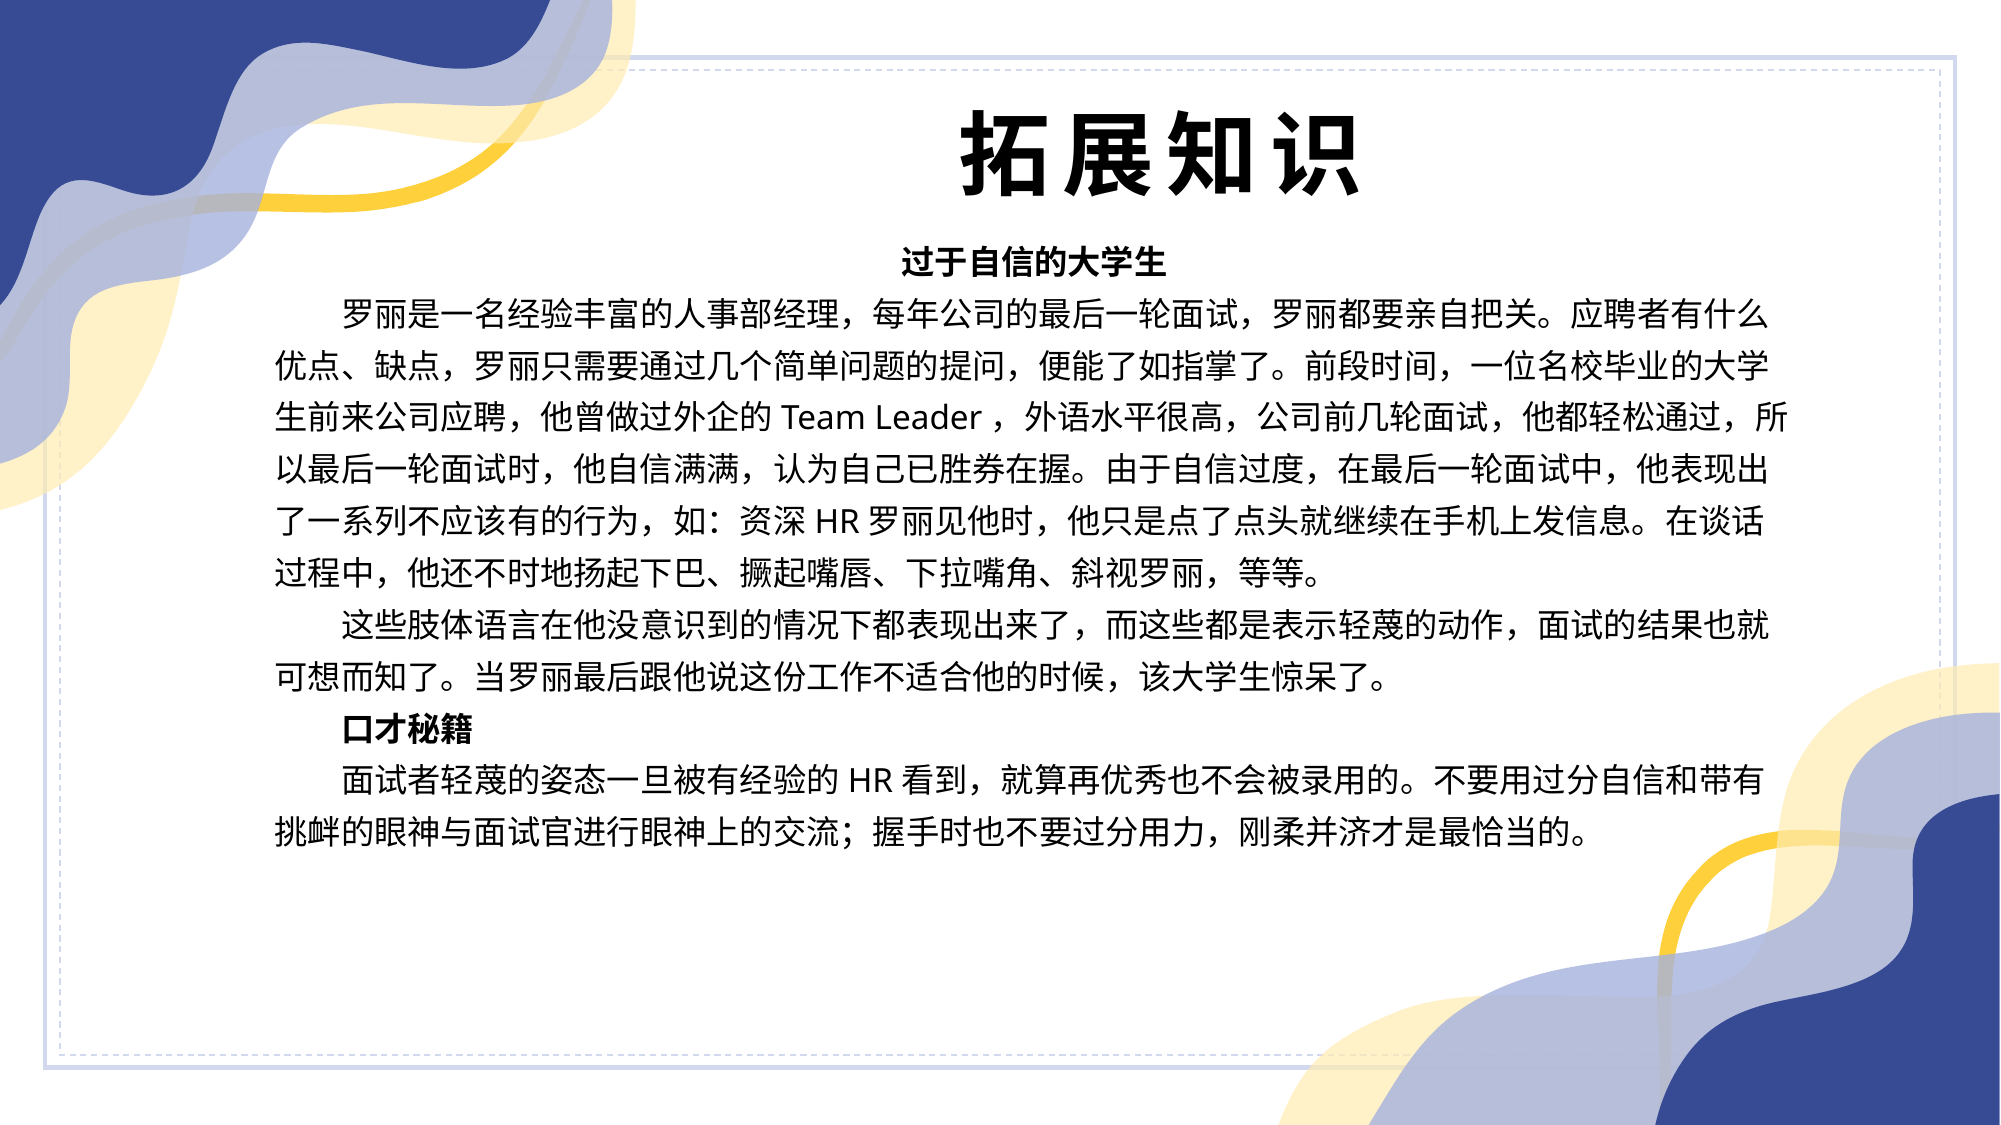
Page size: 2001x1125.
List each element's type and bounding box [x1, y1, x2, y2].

text_box [0, 0, 2000, 1125]
